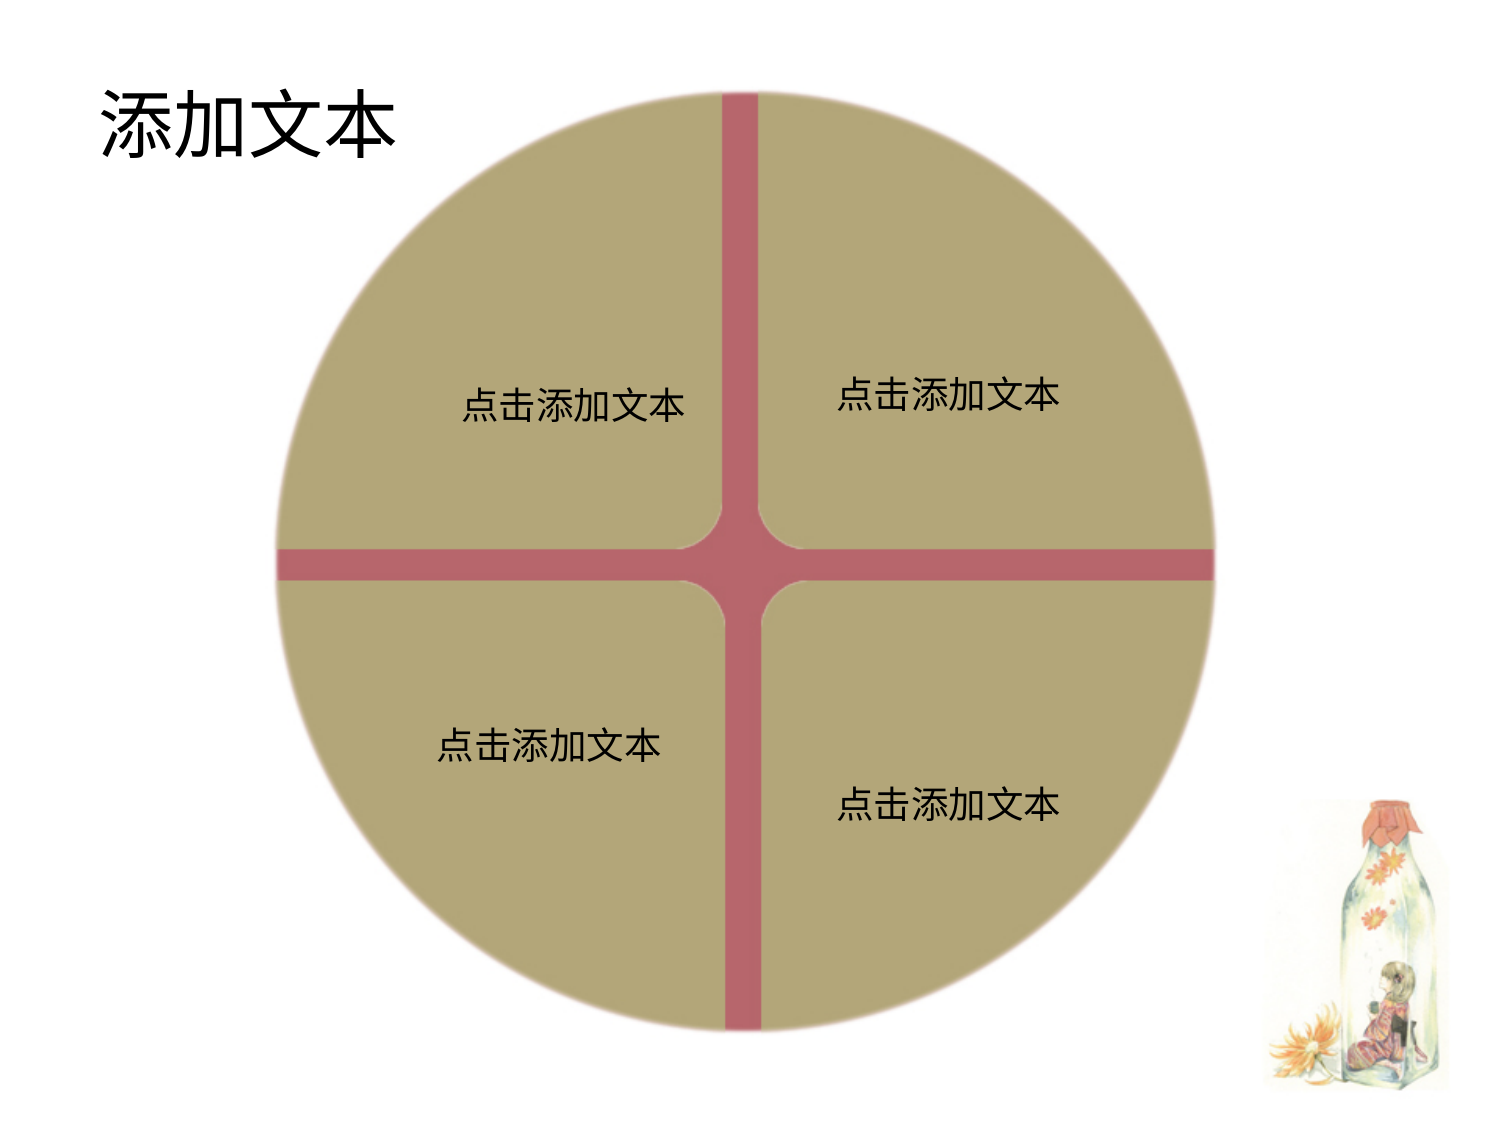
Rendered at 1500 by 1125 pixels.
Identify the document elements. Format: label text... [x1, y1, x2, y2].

picture [0, 0, 1500, 1125]
text_box 添加文本 [83, 70, 414, 175]
text_box 点击添加文本 [446, 374, 702, 435]
text_box 点击添加文本 [821, 363, 1077, 423]
text_box 点击添加文本 [821, 773, 1077, 834]
text_box 点击添加文本 [421, 714, 715, 775]
